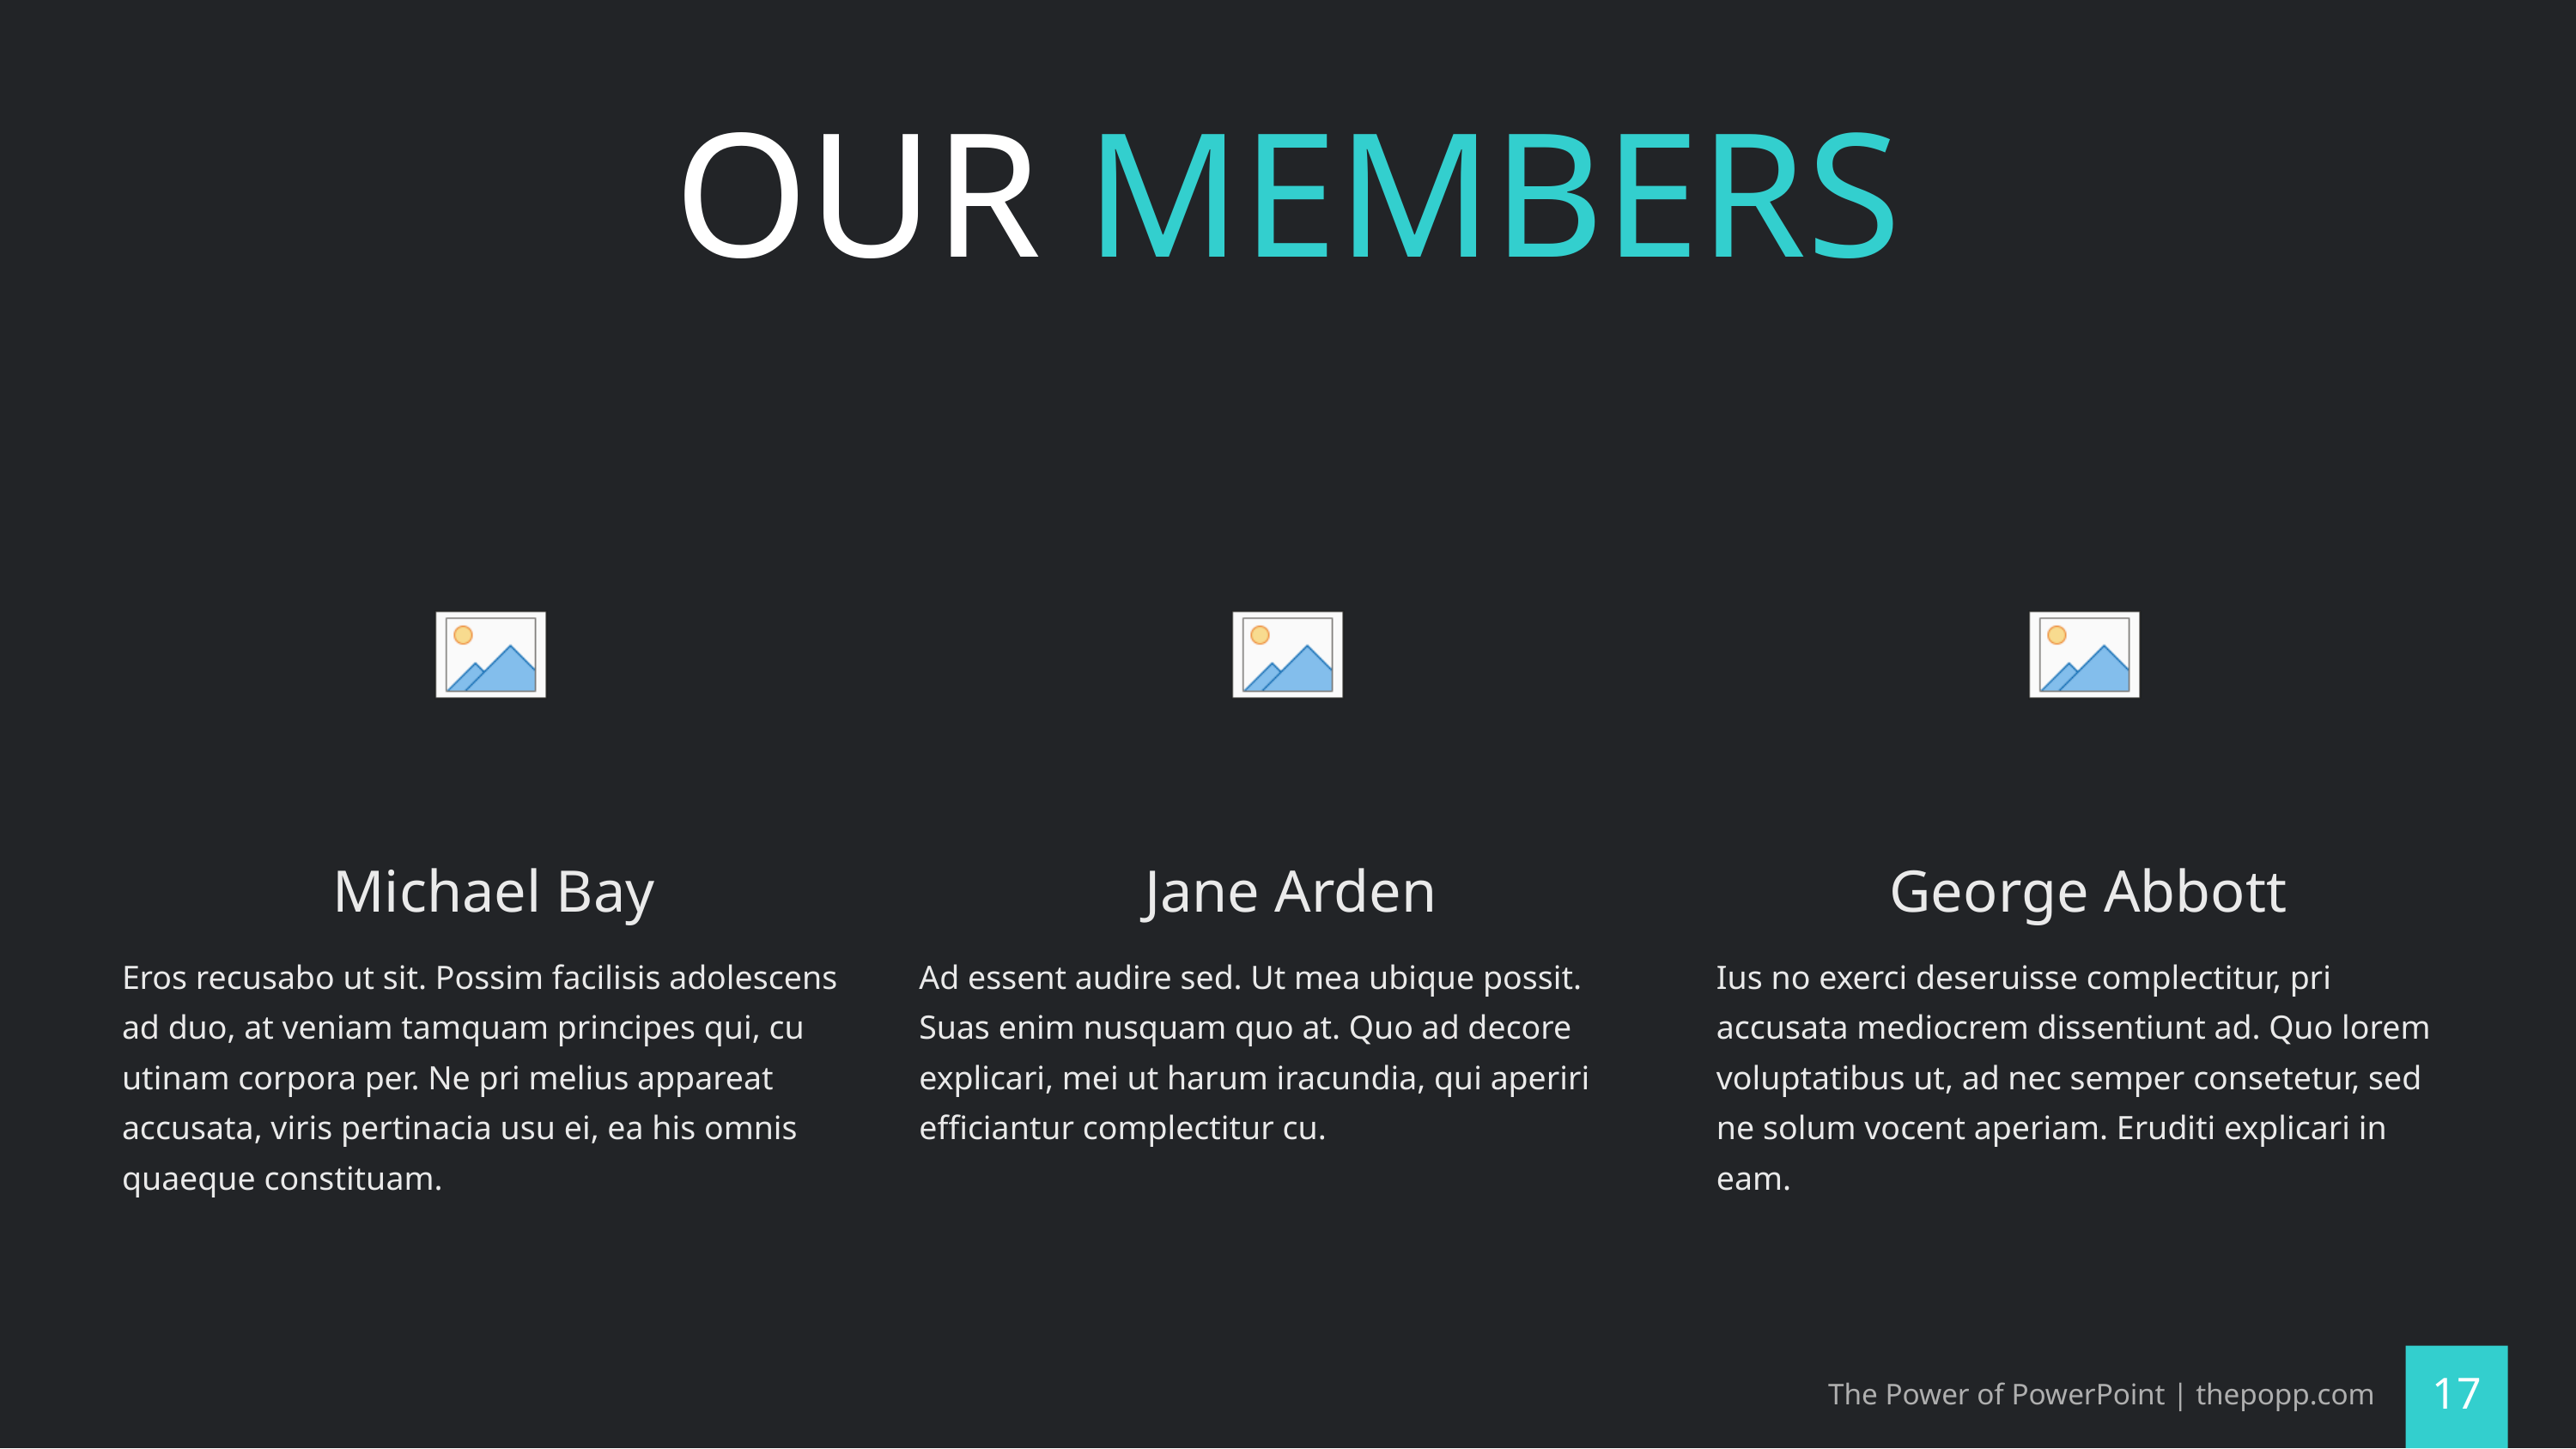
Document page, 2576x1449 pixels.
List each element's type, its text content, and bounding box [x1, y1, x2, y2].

list George Abbott [1760, 889, 2416, 935]
list Ad essent audire sed. Ut mea ubique possit. Suas enim nusquam quo at. Quo ad decore explicari, mei ut harum iracundia, qui aperiri efficiantur complectitur cu. [906, 938, 1670, 1261]
list Jane Arden [963, 889, 1619, 935]
picture [906, 421, 1670, 889]
list Michael Bay [166, 889, 822, 935]
picture [109, 421, 873, 889]
list Ius no exerci deseruisse complectitur, pri accusata mediocrem dissentiunt ad. Quo lorem voluptatibus ut, ad nec semper consetetur, sed ne solum vocent aperiam. Eruditi explicari in eam. [1703, 938, 2467, 1261]
title OUR MEMBERS [109, 75, 2467, 302]
slide_number 17 [2404, 1356, 2509, 1434]
picture [1703, 421, 2467, 889]
list Eros recusabo ut sit. Possim facilisis adolescens ad duo, at veniam tamquam principes qui, cu utinam corpora per. Ne pri melius appareat accusata, viris pertinacia usu ei, ea his omnis quaeque constituam. [109, 938, 873, 1261]
footer The Power of PowerPoint | thepopp.com [1519, 1356, 2389, 1434]
